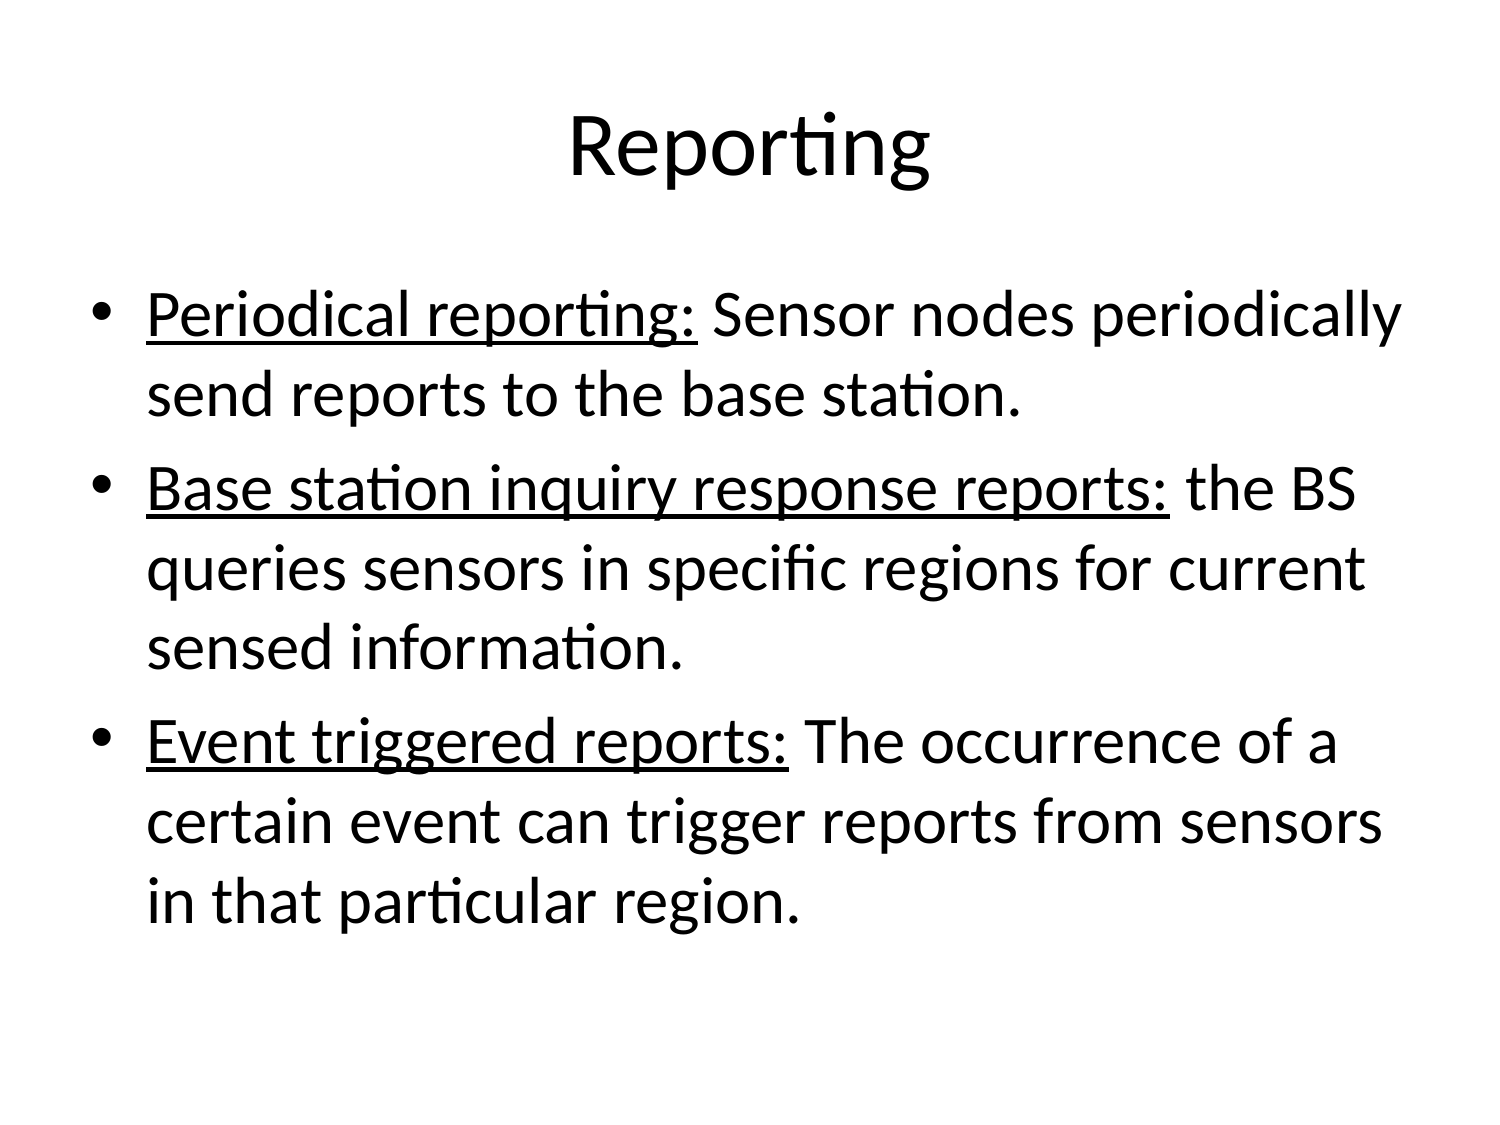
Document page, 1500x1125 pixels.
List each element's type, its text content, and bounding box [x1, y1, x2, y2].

title Reporting [75, 45, 1425, 233]
list Periodical reporting: Sensor nodes periodically send reports to the base station. Base station inquiry response reports: the BS queries sensors in specific regions for current sensed information. Event triggered reports: The occurrence of a certain event can trigger reports from sensors in that particular region. [75, 262, 1425, 1005]
